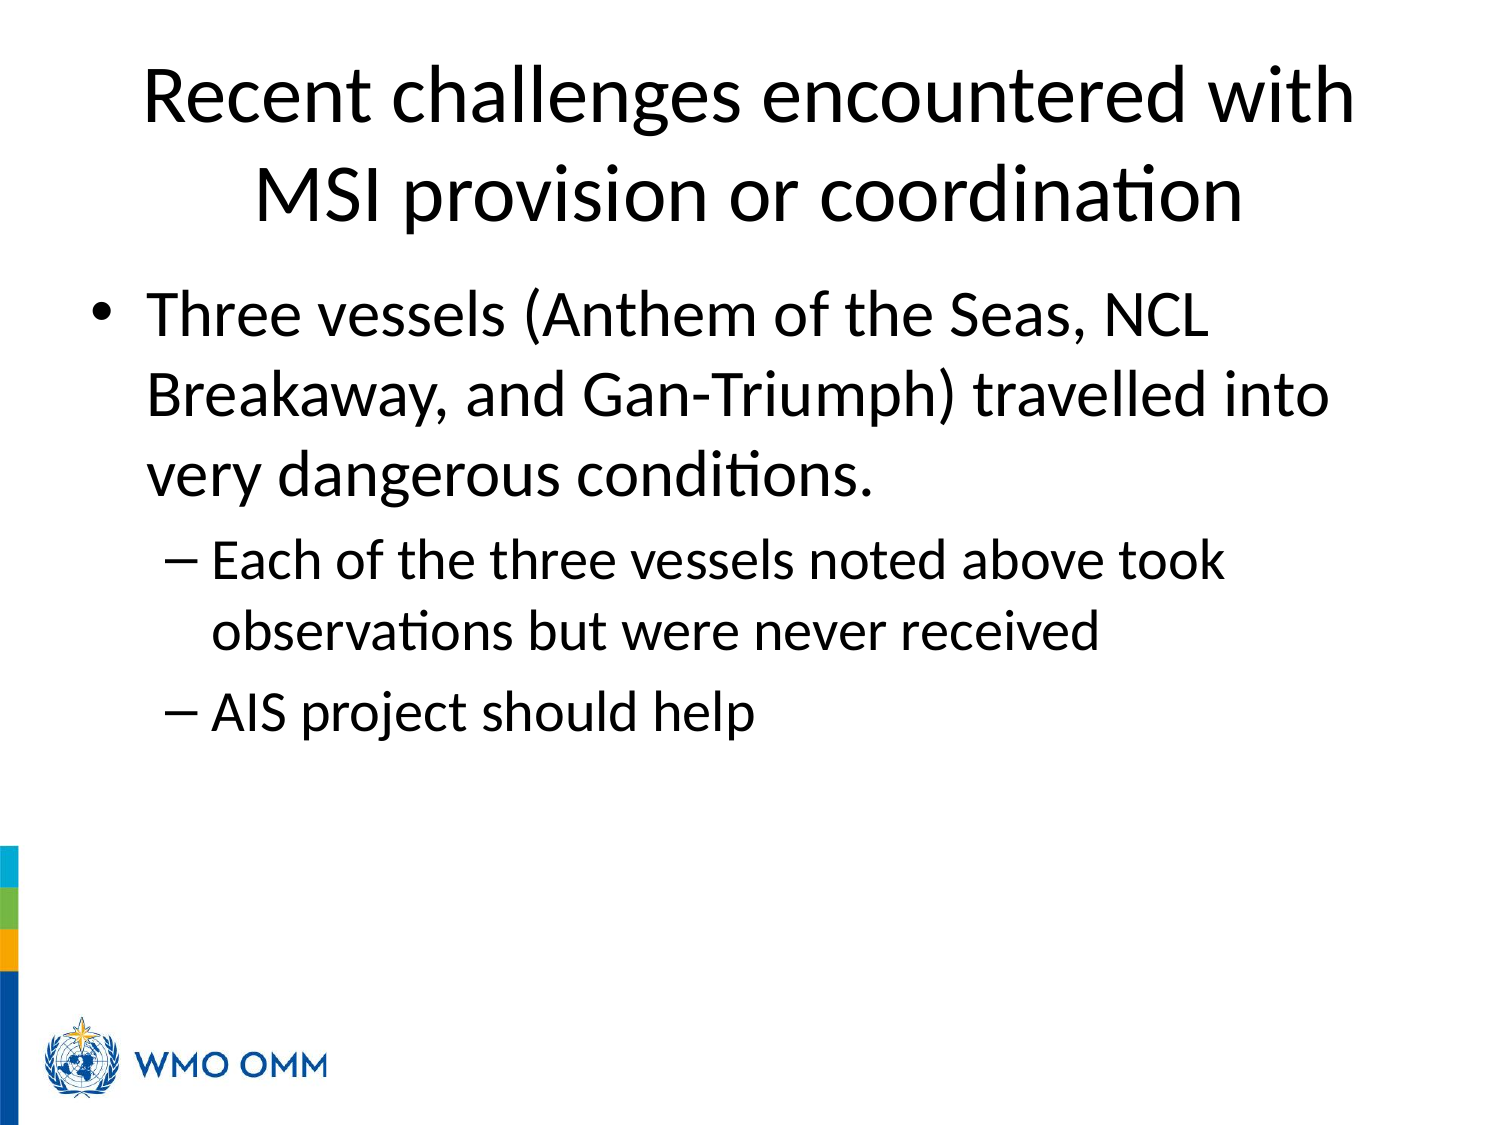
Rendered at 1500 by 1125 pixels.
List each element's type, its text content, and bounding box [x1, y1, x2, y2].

list Three vessels (Anthem of the Seas, NCL Breakaway, and Gan-Triumph) travelled into very dangerous conditions. Each of the three vessels noted above took observations but were never received AIS project should help [75, 262, 1425, 1005]
picture [0, 845, 327, 1125]
title Recent challenges encountered with MSI provision or coordination [75, 45, 1425, 233]
